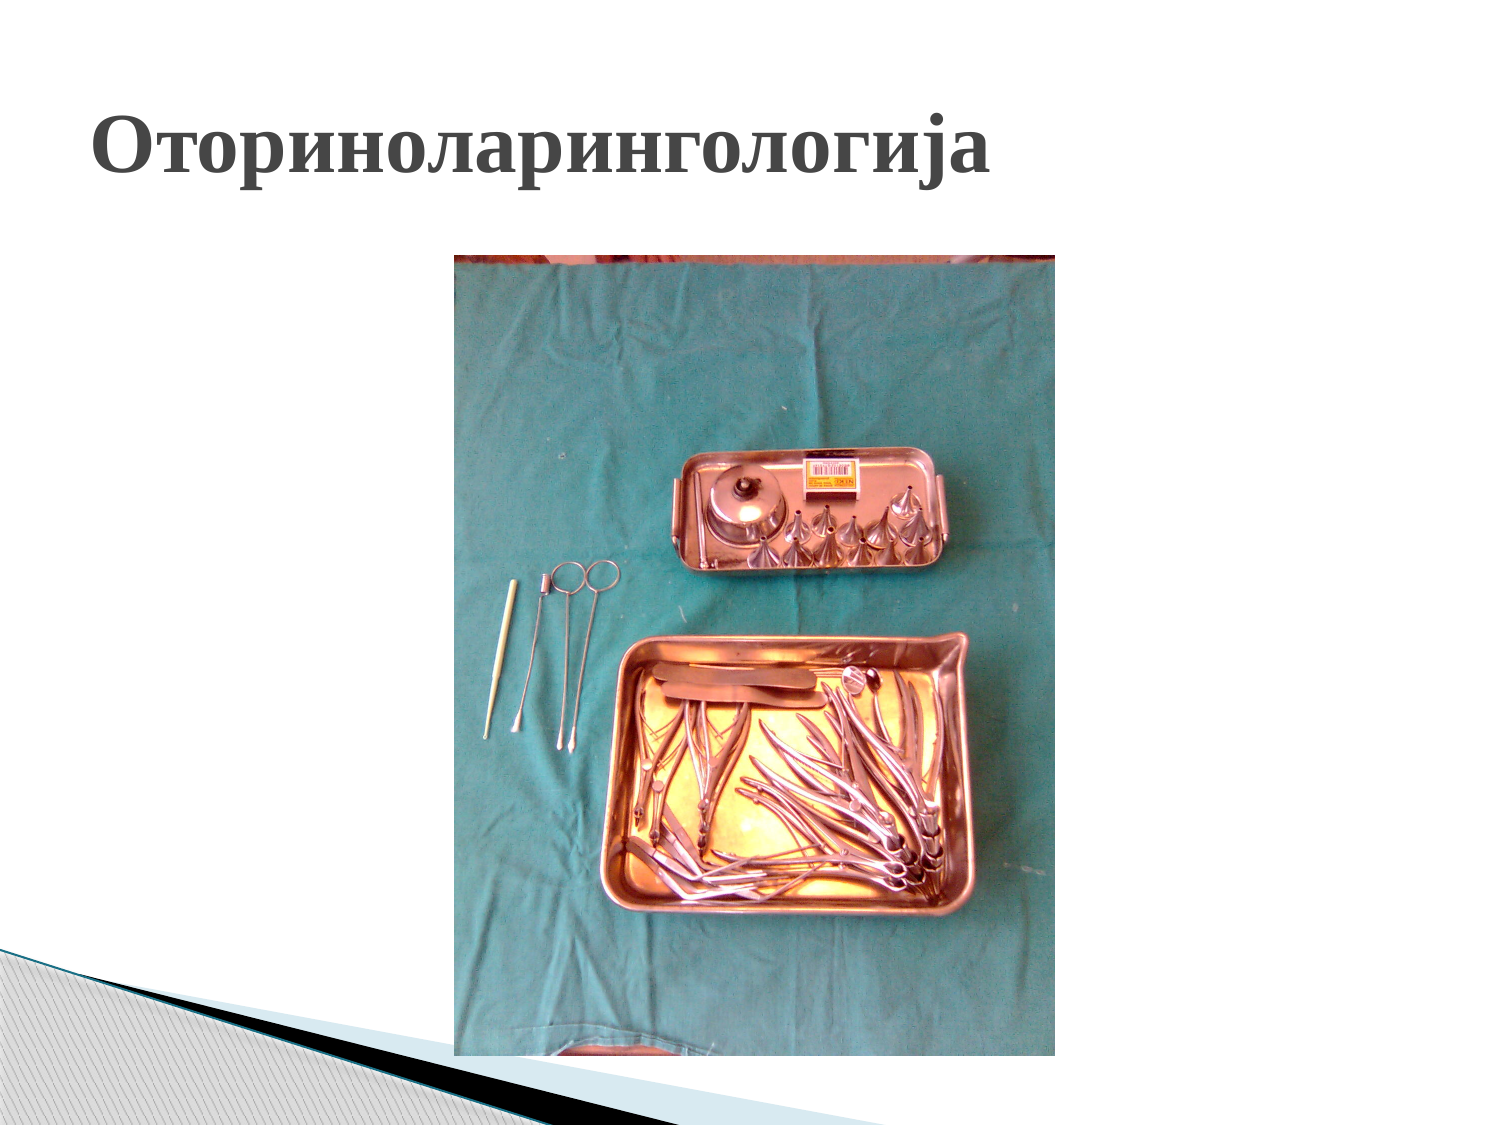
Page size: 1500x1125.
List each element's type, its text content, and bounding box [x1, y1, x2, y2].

picture [454, 255, 1055, 1056]
title Оториноларингологија [75, 45, 1425, 233]
